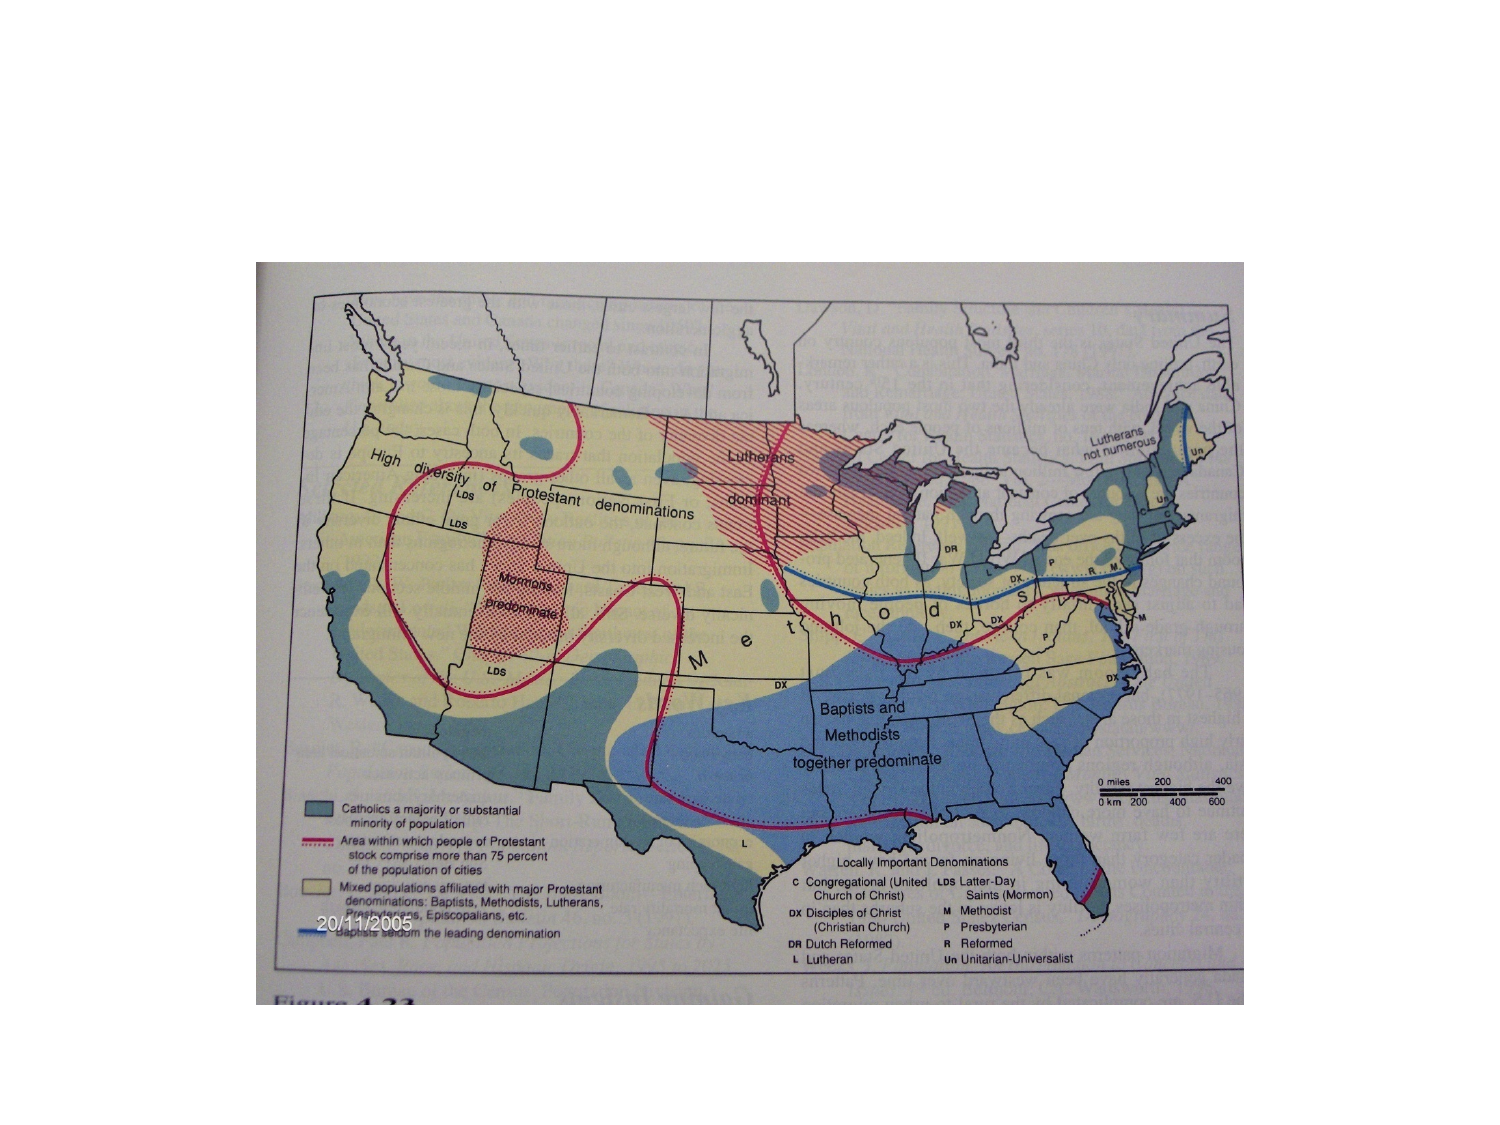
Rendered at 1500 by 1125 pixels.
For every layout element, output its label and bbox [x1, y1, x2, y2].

list [256, 262, 1244, 1006]
